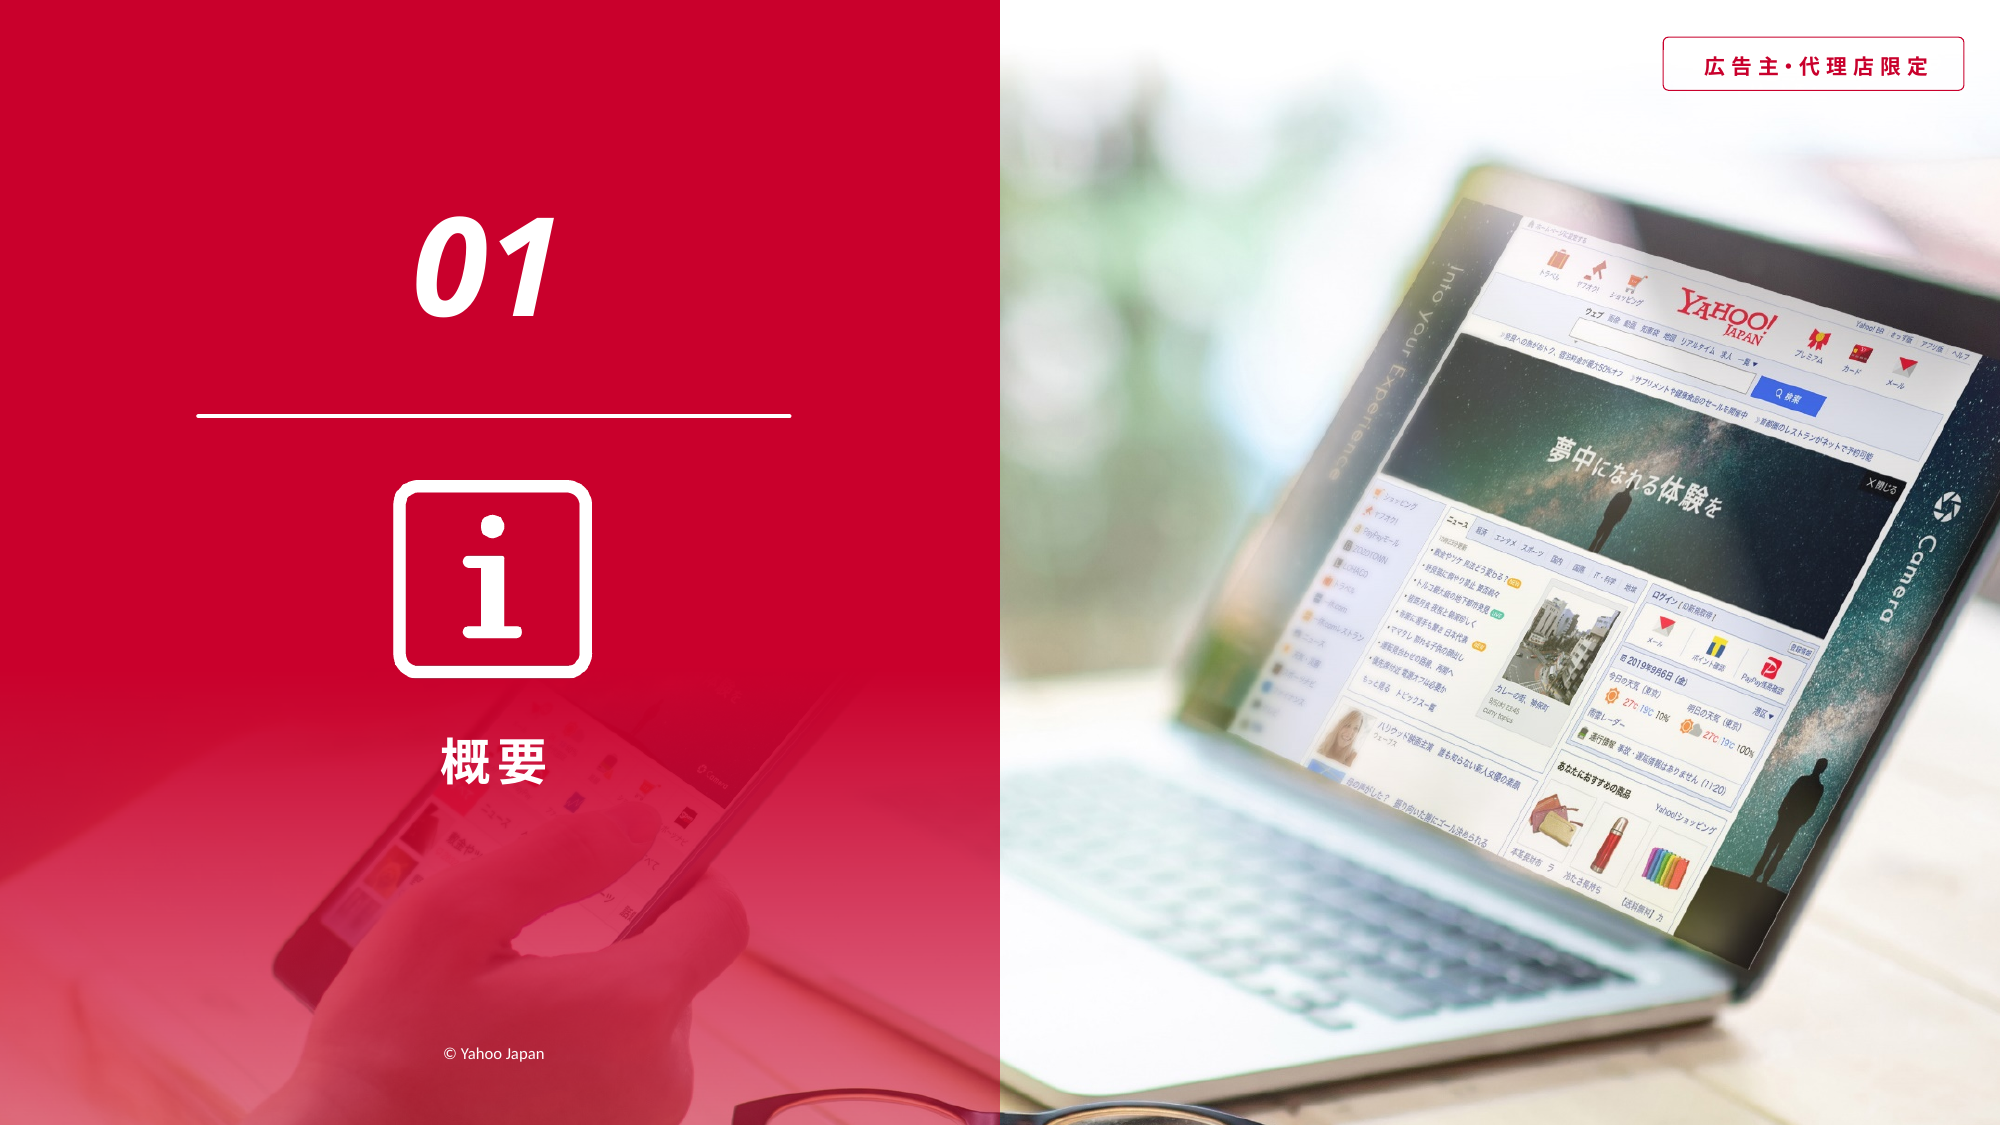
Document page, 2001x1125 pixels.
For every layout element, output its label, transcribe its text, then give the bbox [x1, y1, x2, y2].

picture [1000, 0, 2000, 1125]
list 概要 [198, 723, 790, 956]
picture [361, 454, 622, 696]
list 01 [397, 171, 587, 346]
